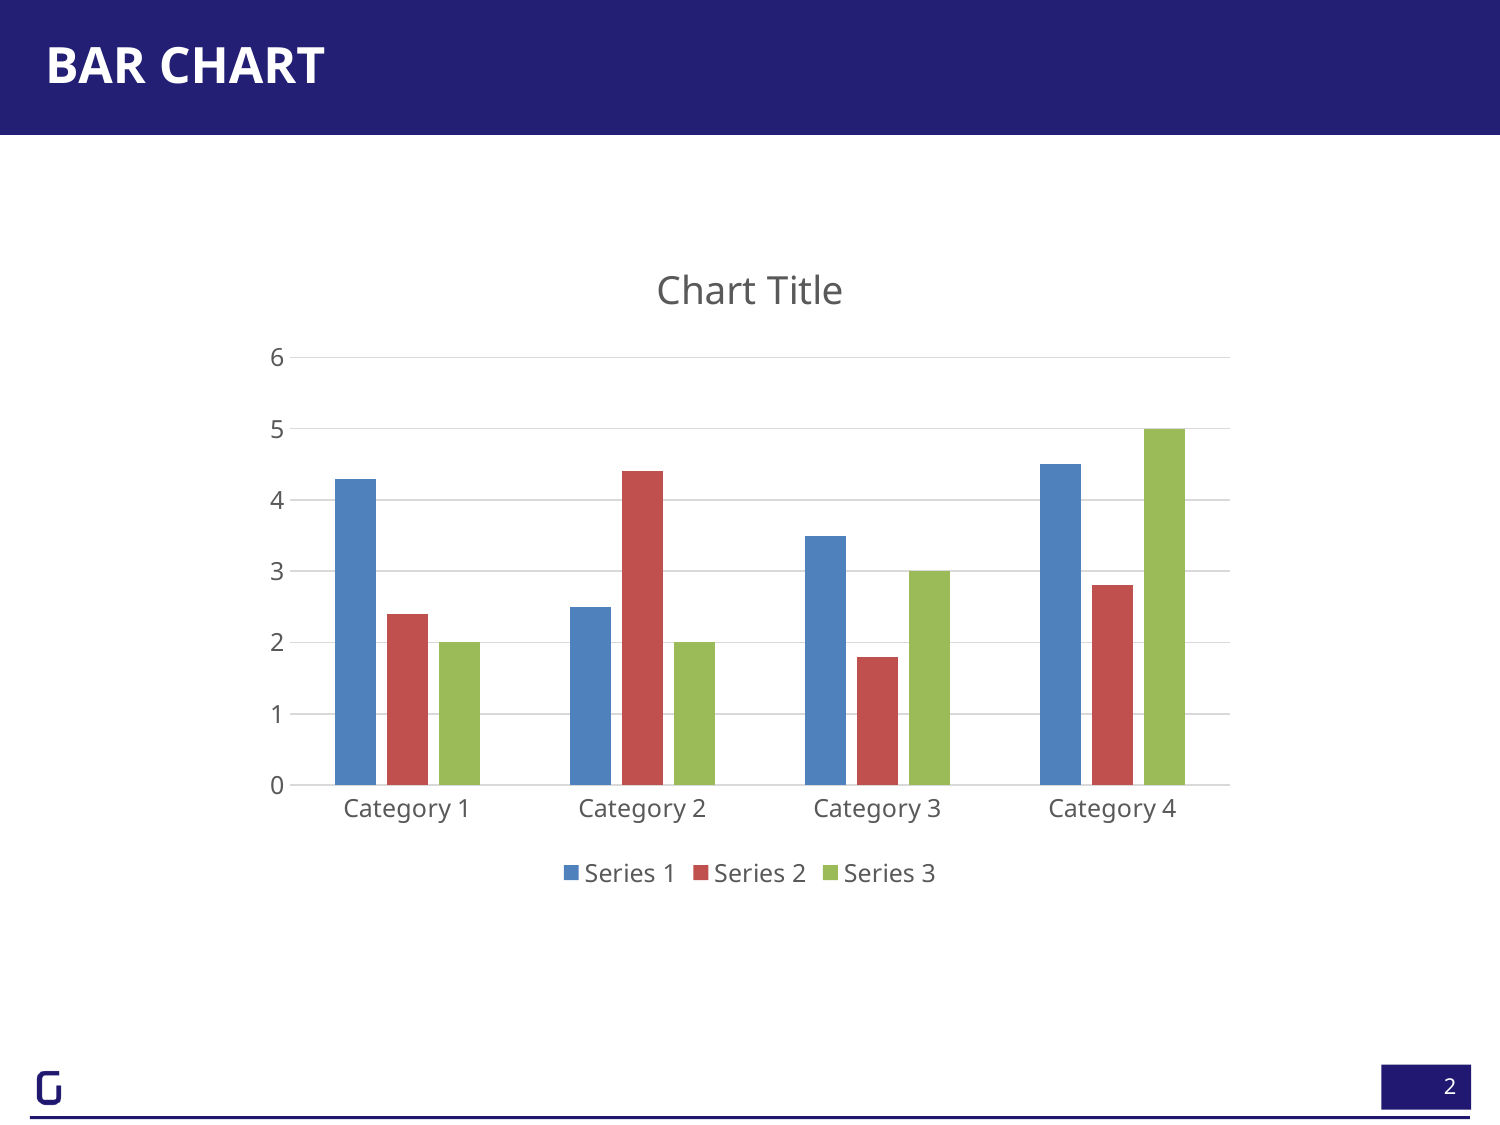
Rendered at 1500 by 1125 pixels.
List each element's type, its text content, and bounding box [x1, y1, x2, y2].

chart [249, 229, 1250, 896]
title Bar chart [30, 15, 1470, 120]
picture [30, 1064, 67, 1110]
